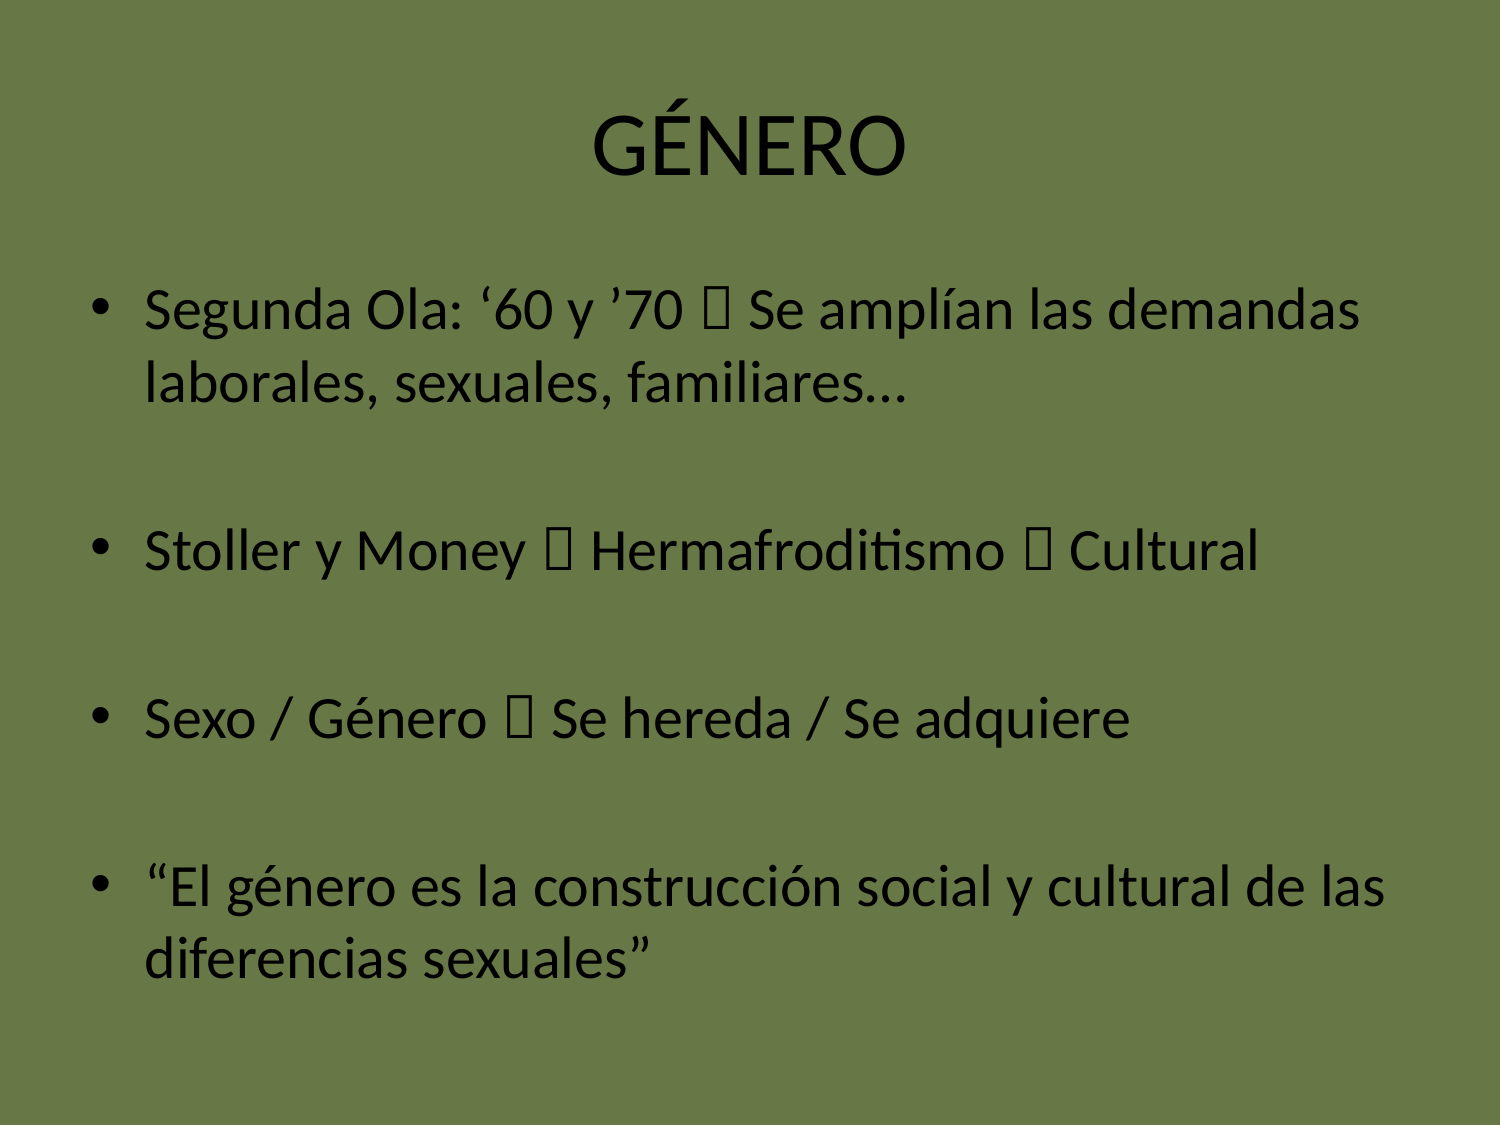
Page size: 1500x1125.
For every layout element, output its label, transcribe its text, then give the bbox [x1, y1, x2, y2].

title GÉNERO [75, 45, 1425, 233]
list Segunda Ola: ‘60 y ’70  Se amplían las demandas laborales, sexuales, familiares… Stoller y Money  Hermafroditismo  Cultural Sexo / Género  Se hereda / Se adquiere “El género es la construcción social y cultural de las diferencias sexuales” [75, 262, 1425, 1005]
